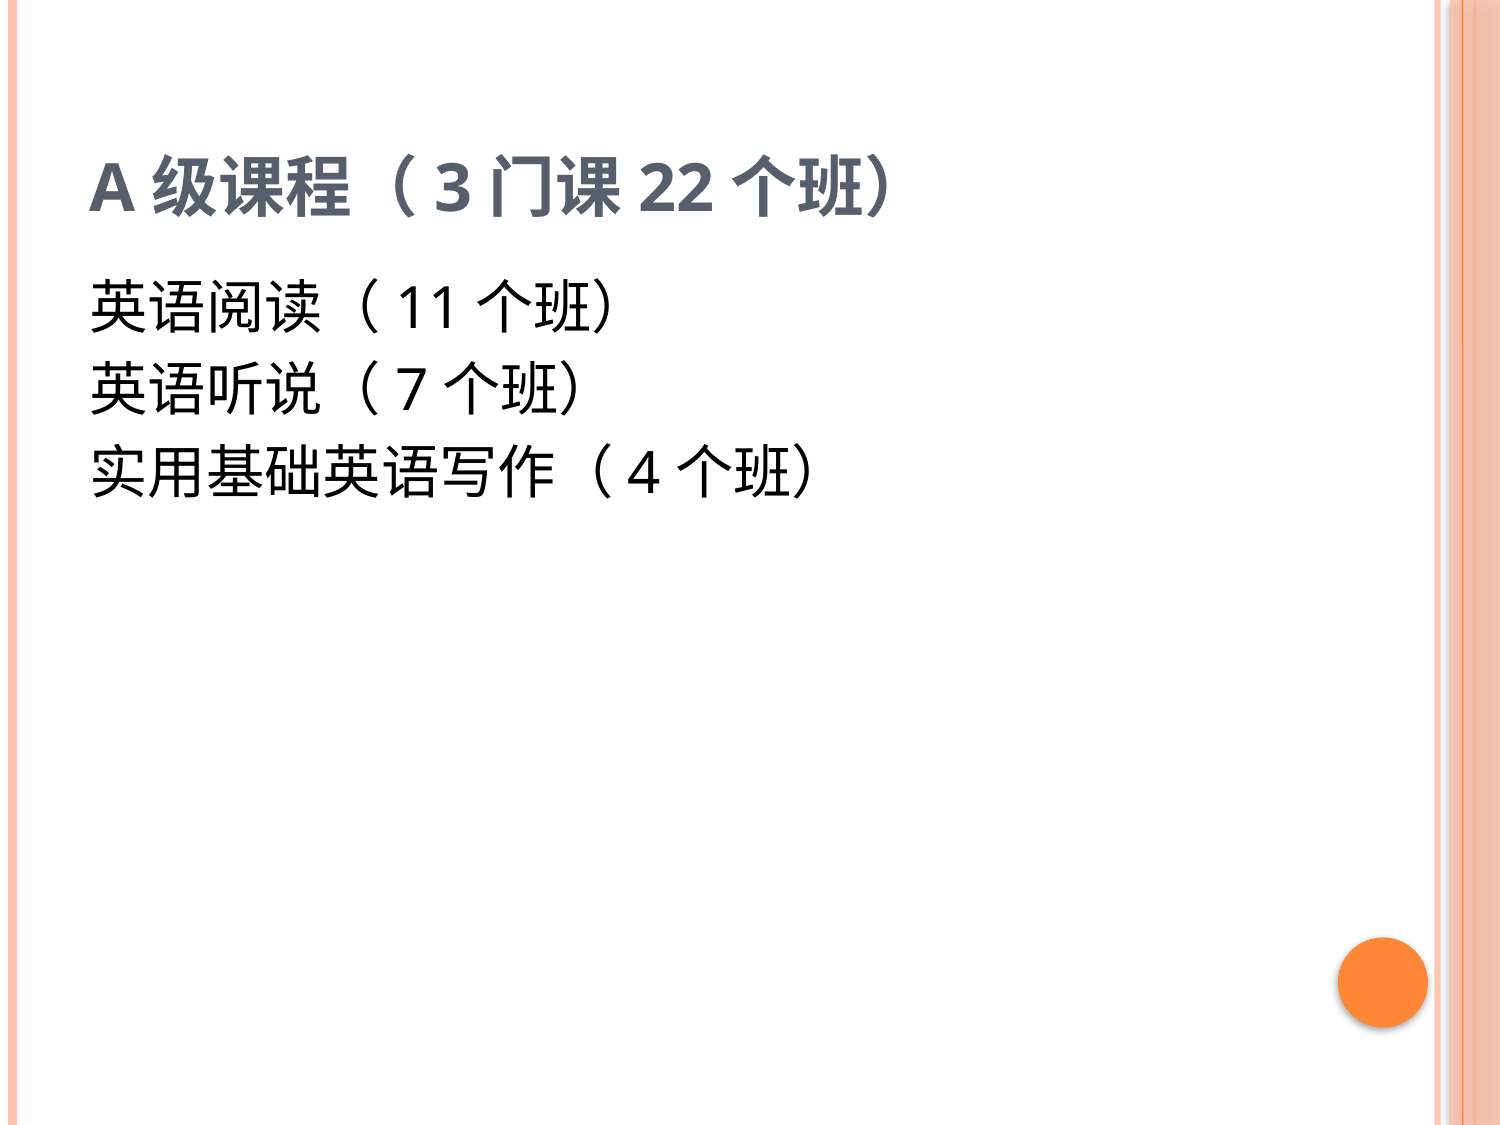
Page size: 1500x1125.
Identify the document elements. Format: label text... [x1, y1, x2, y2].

title A级课程（3门课22个班） [75, 45, 1300, 233]
list 英语阅读（11个班） 英语听说（7个班） 实用基础英语写作（4个班） [75, 262, 1300, 1062]
